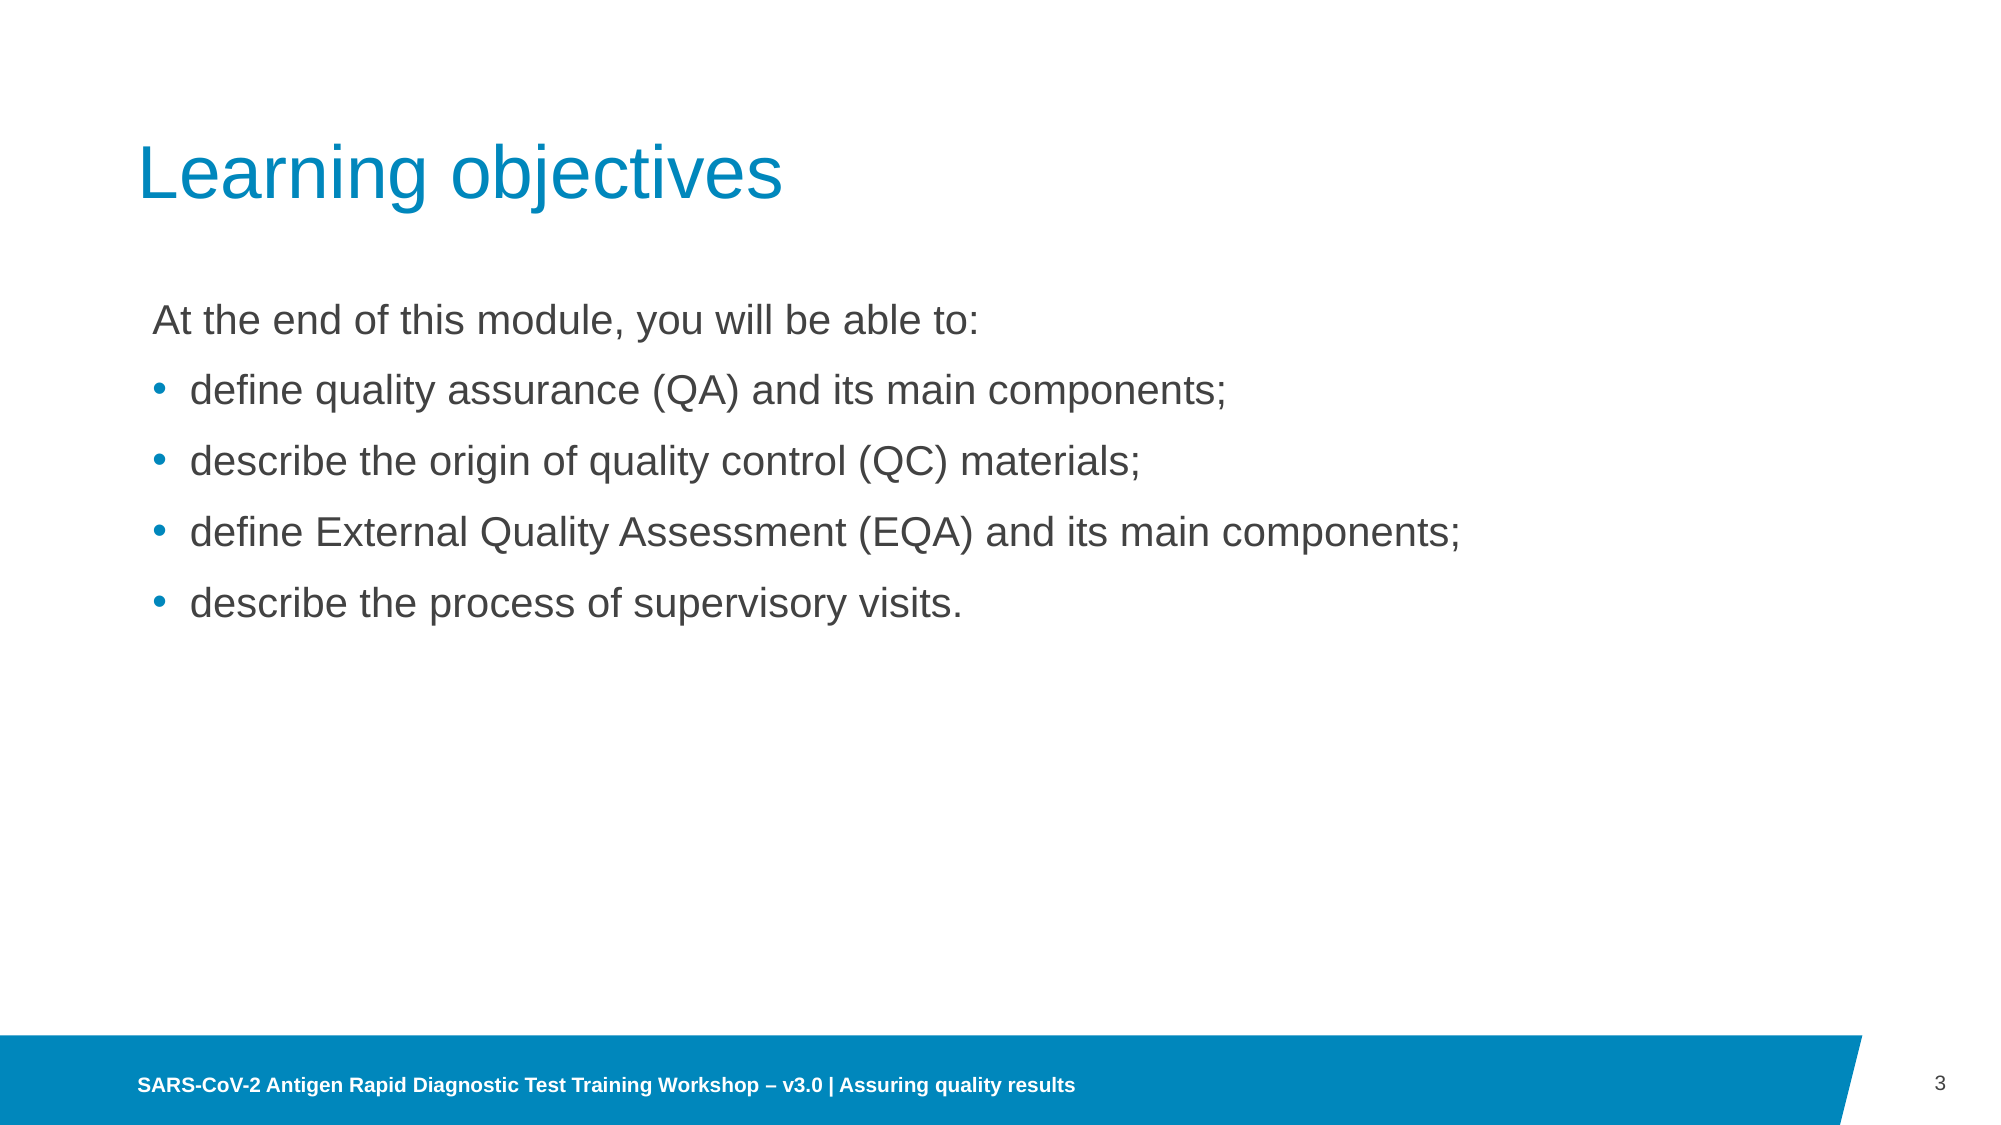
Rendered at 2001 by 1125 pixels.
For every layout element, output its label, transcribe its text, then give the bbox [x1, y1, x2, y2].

list At the end of this module, you will be able to: define quality assurance (QA) and its main components; describe the origin of quality control (QC) materials; define External Quality Assessment (EQA) and its main components; describe the process of supervisory visits. [137, 284, 1863, 1014]
slide_number 3 [1862, 1035, 1947, 1125]
title Learning objectives [137, 59, 1863, 215]
footer SARS-CoV-2 Antigen Rapid Diagnostic Test Training Workshop – v3.0 | Assuring quality results [137, 1042, 1338, 1125]
